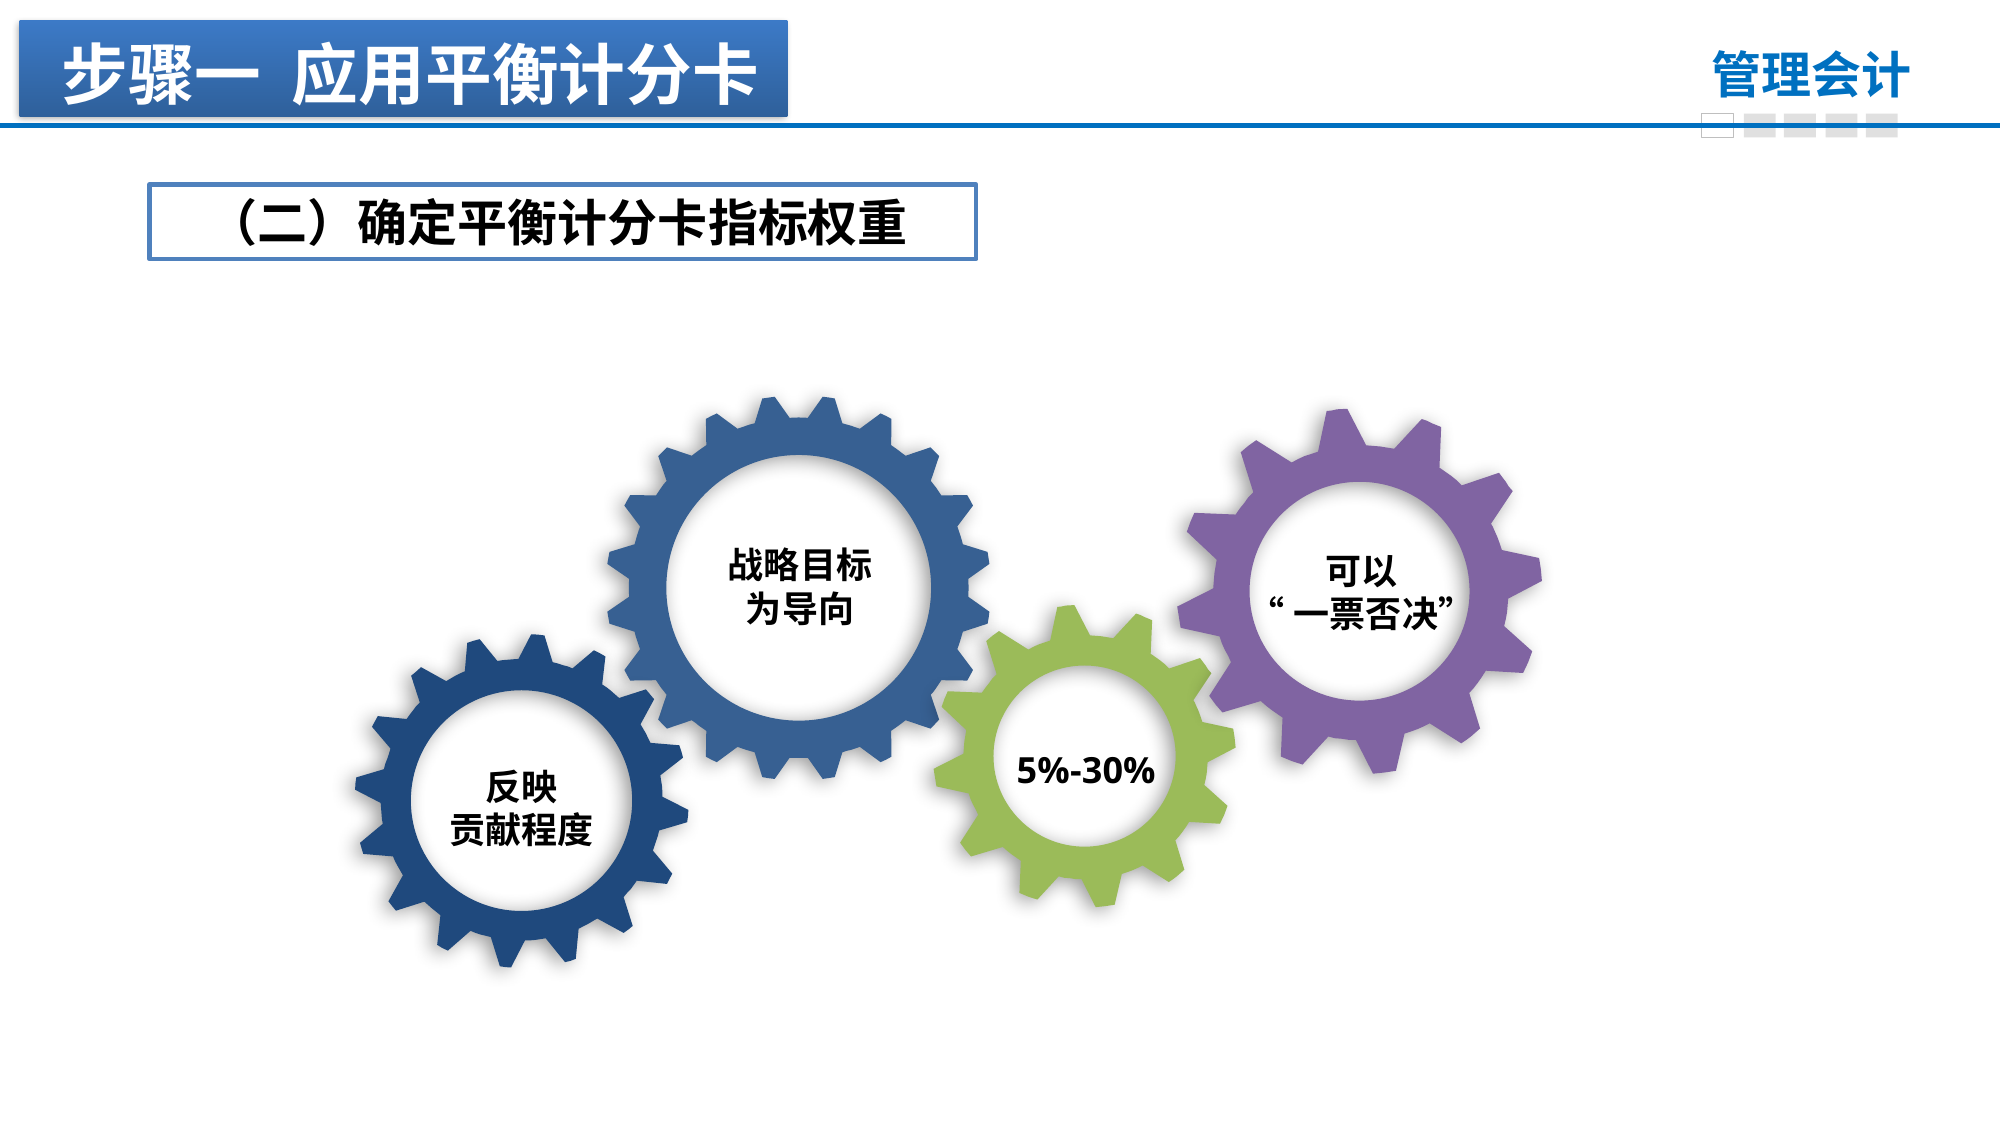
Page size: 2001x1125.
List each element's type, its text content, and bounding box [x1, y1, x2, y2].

text_box 5%-30% [1004, 739, 1156, 798]
text_box [1177, 408, 1542, 774]
text_box （二）确定平衡计分卡指标权重 [147, 182, 978, 261]
text_box 可以 “一票否决” [1260, 540, 1450, 643]
text_box [607, 396, 990, 779]
text_box [933, 605, 1236, 908]
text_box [19, 20, 788, 122]
text_box 战略目标 为导向 [676, 535, 910, 637]
text_box [355, 634, 689, 968]
text_box 反映 贡献程度 [429, 756, 612, 859]
